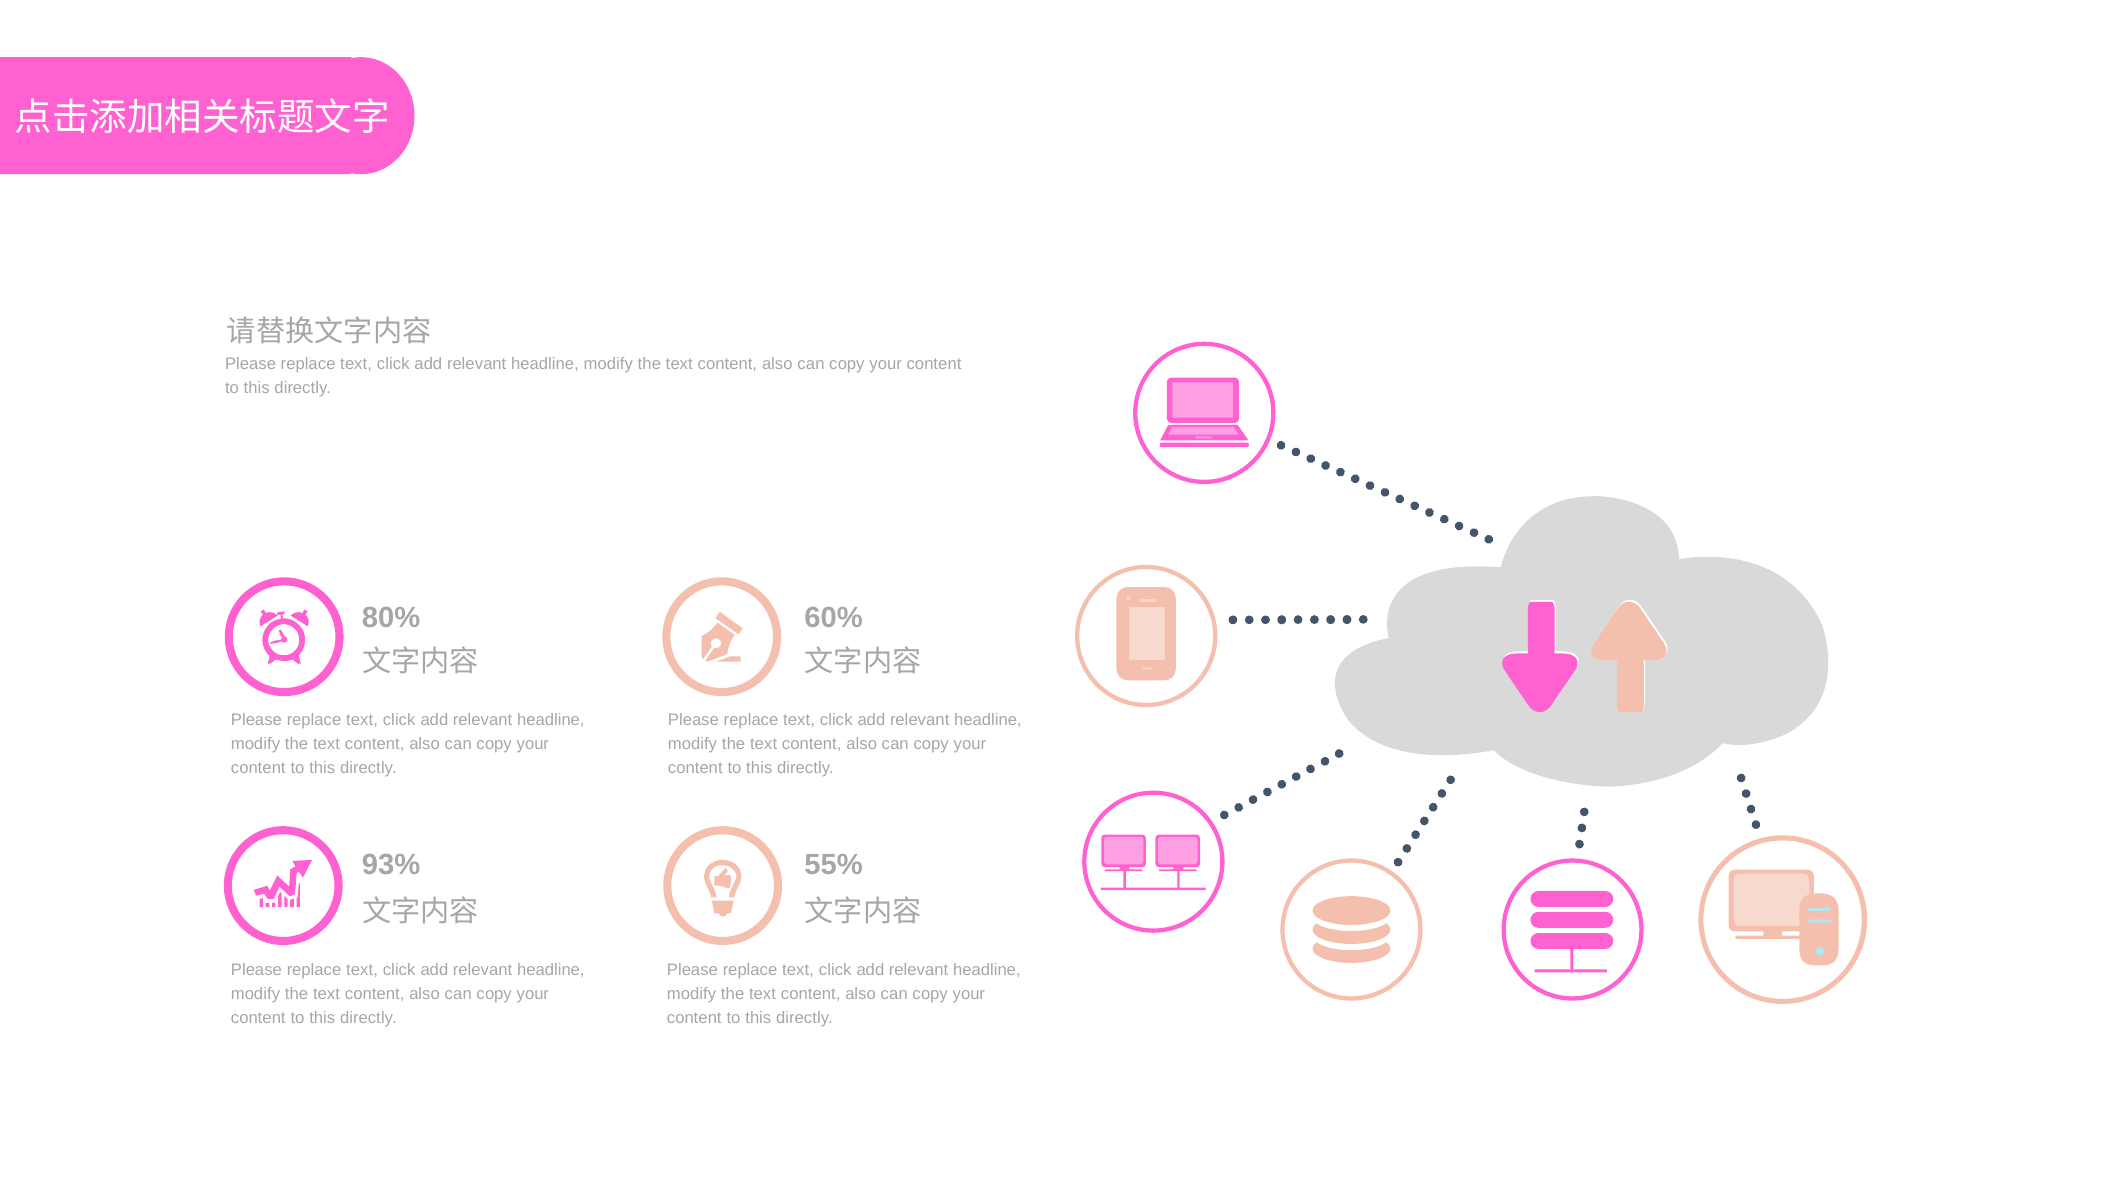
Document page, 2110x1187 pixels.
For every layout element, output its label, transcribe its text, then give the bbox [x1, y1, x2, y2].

text_box [277, 892, 282, 908]
text_box 文字内容 [347, 878, 494, 935]
text_box 93% [347, 831, 436, 888]
text_box [711, 900, 734, 917]
text_box 80% [347, 583, 436, 641]
text_box [259, 609, 306, 664]
text_box [662, 825, 784, 947]
text_box [259, 897, 263, 908]
text_box 60% [789, 583, 878, 641]
text_box Please replace text, click add relevant headline, modify the text content, also can copy your content to this directly. [210, 341, 989, 405]
text_box Please replace text, click add relevant headline, modify the text content, also can copy your content to this directly. [216, 947, 610, 1035]
text_box Please replace text, click add relevant headline, modify the text content, also can copy your content to this directly. [652, 947, 1046, 1035]
text_box [284, 895, 288, 908]
text_box 文字内容 [347, 627, 494, 685]
text_box 55% [789, 831, 878, 888]
text_box [223, 576, 345, 697]
text_box 点击添加相关标题文字 [0, 85, 415, 146]
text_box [1075, 341, 1868, 1004]
text_box [296, 883, 300, 908]
text_box [701, 611, 743, 662]
text_box [290, 898, 294, 908]
text_box 请替换文字内容 [212, 298, 447, 341]
text_box [290, 609, 309, 627]
text_box [253, 859, 313, 899]
text_box [661, 576, 783, 697]
text_box Please replace text, click add relevant headline, modify the text content, also can copy your content to this directly. [216, 697, 610, 785]
text_box 文字内容 [789, 878, 937, 935]
text_box [222, 825, 344, 947]
text_box 文字内容 [789, 627, 937, 685]
text_box Please replace text, click add relevant headline, modify the text content, also can copy your content to this directly. [653, 697, 1047, 785]
text_box [704, 860, 742, 898]
